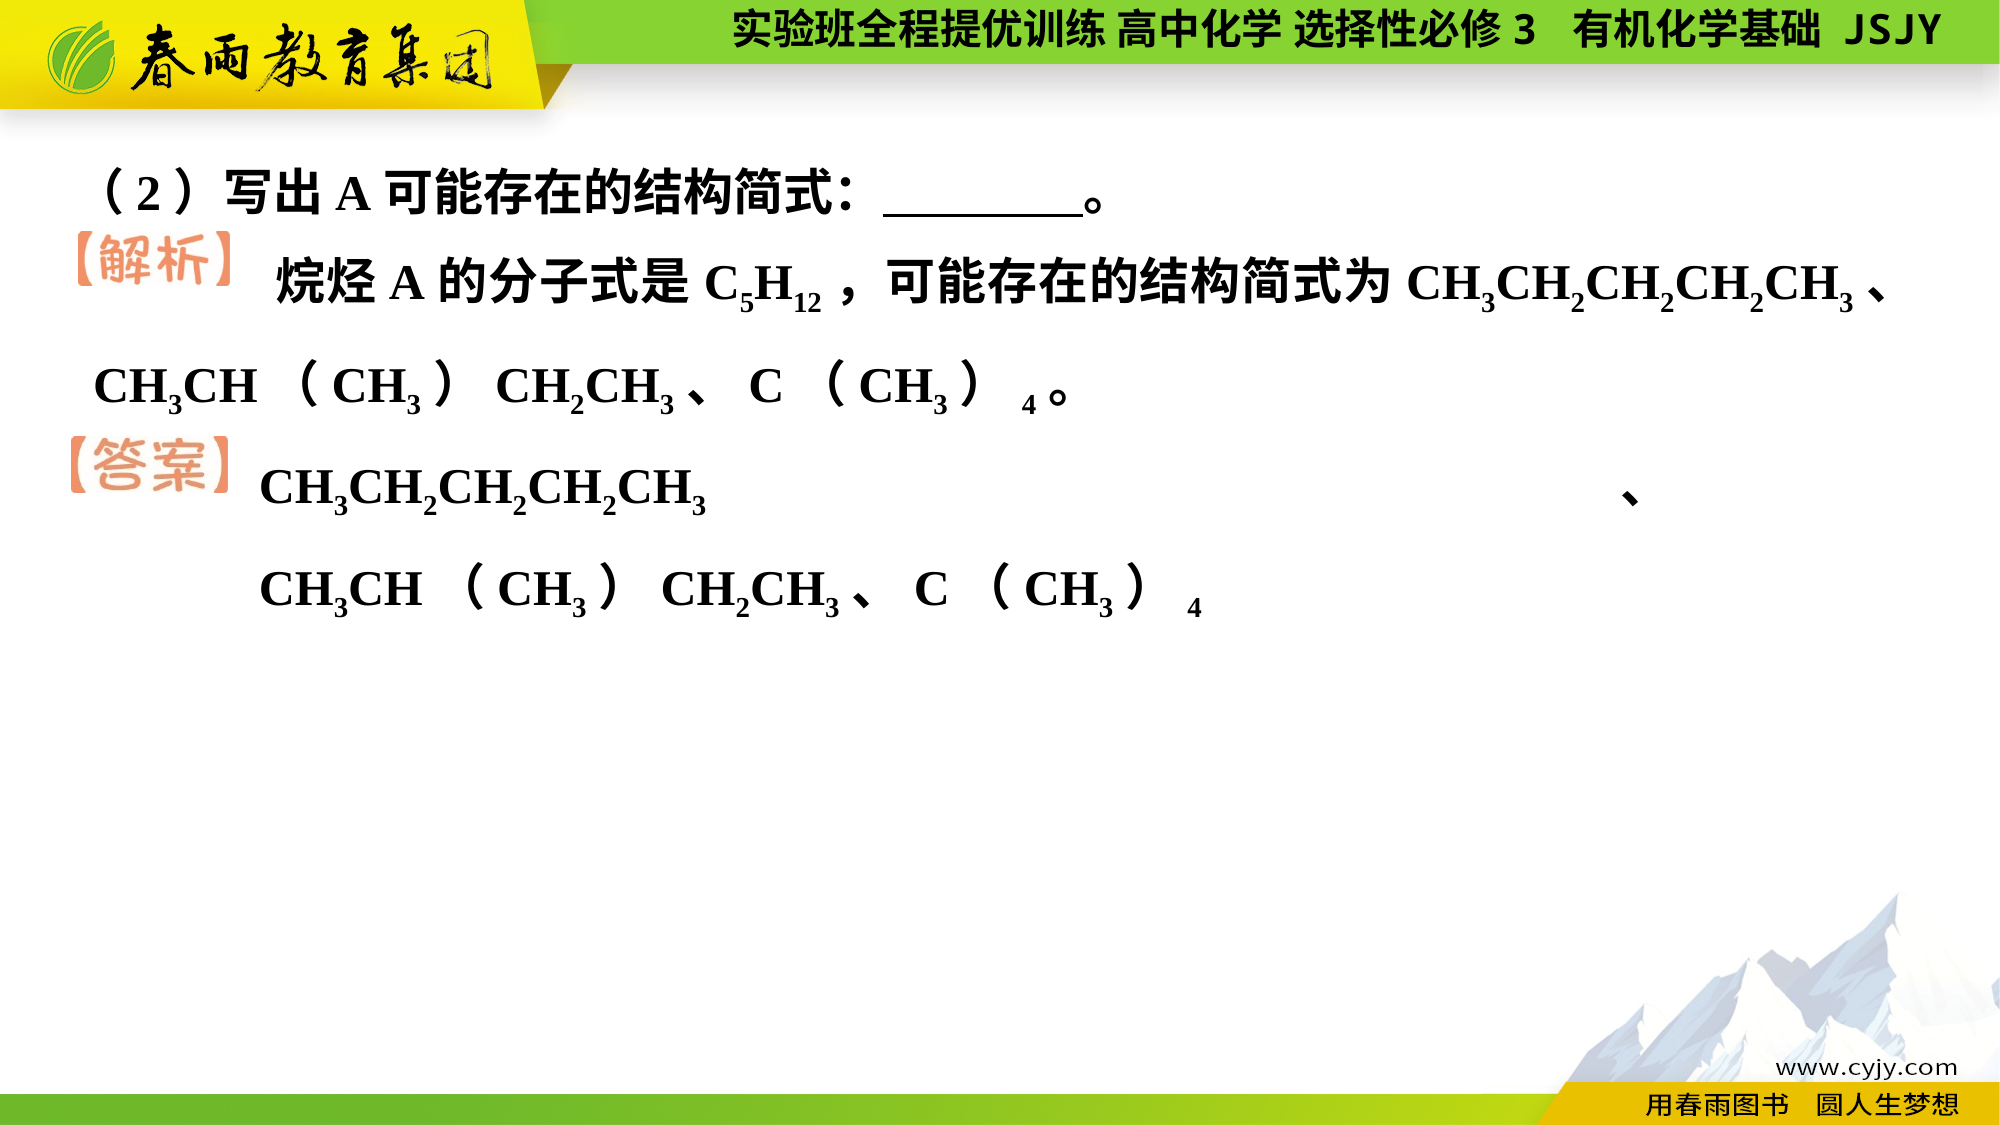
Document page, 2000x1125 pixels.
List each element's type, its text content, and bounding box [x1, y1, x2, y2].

picture [0, 0, 2000, 1125]
text_box 烷烃A的分子式是C5H12，可能存在的结构简式为CH3CH2CH2CH2CH3、CH3CH（CH3）CH2CH3、C（CH3）4。 [78, 208, 1944, 428]
list （2）写出A可能存在的结构简式： 。 [59, 122, 1944, 217]
text_box CH3CH2CH2CH2CH3、 CH3CH（CH3）CH2CH3、C（CH3）4 [243, 411, 1685, 632]
